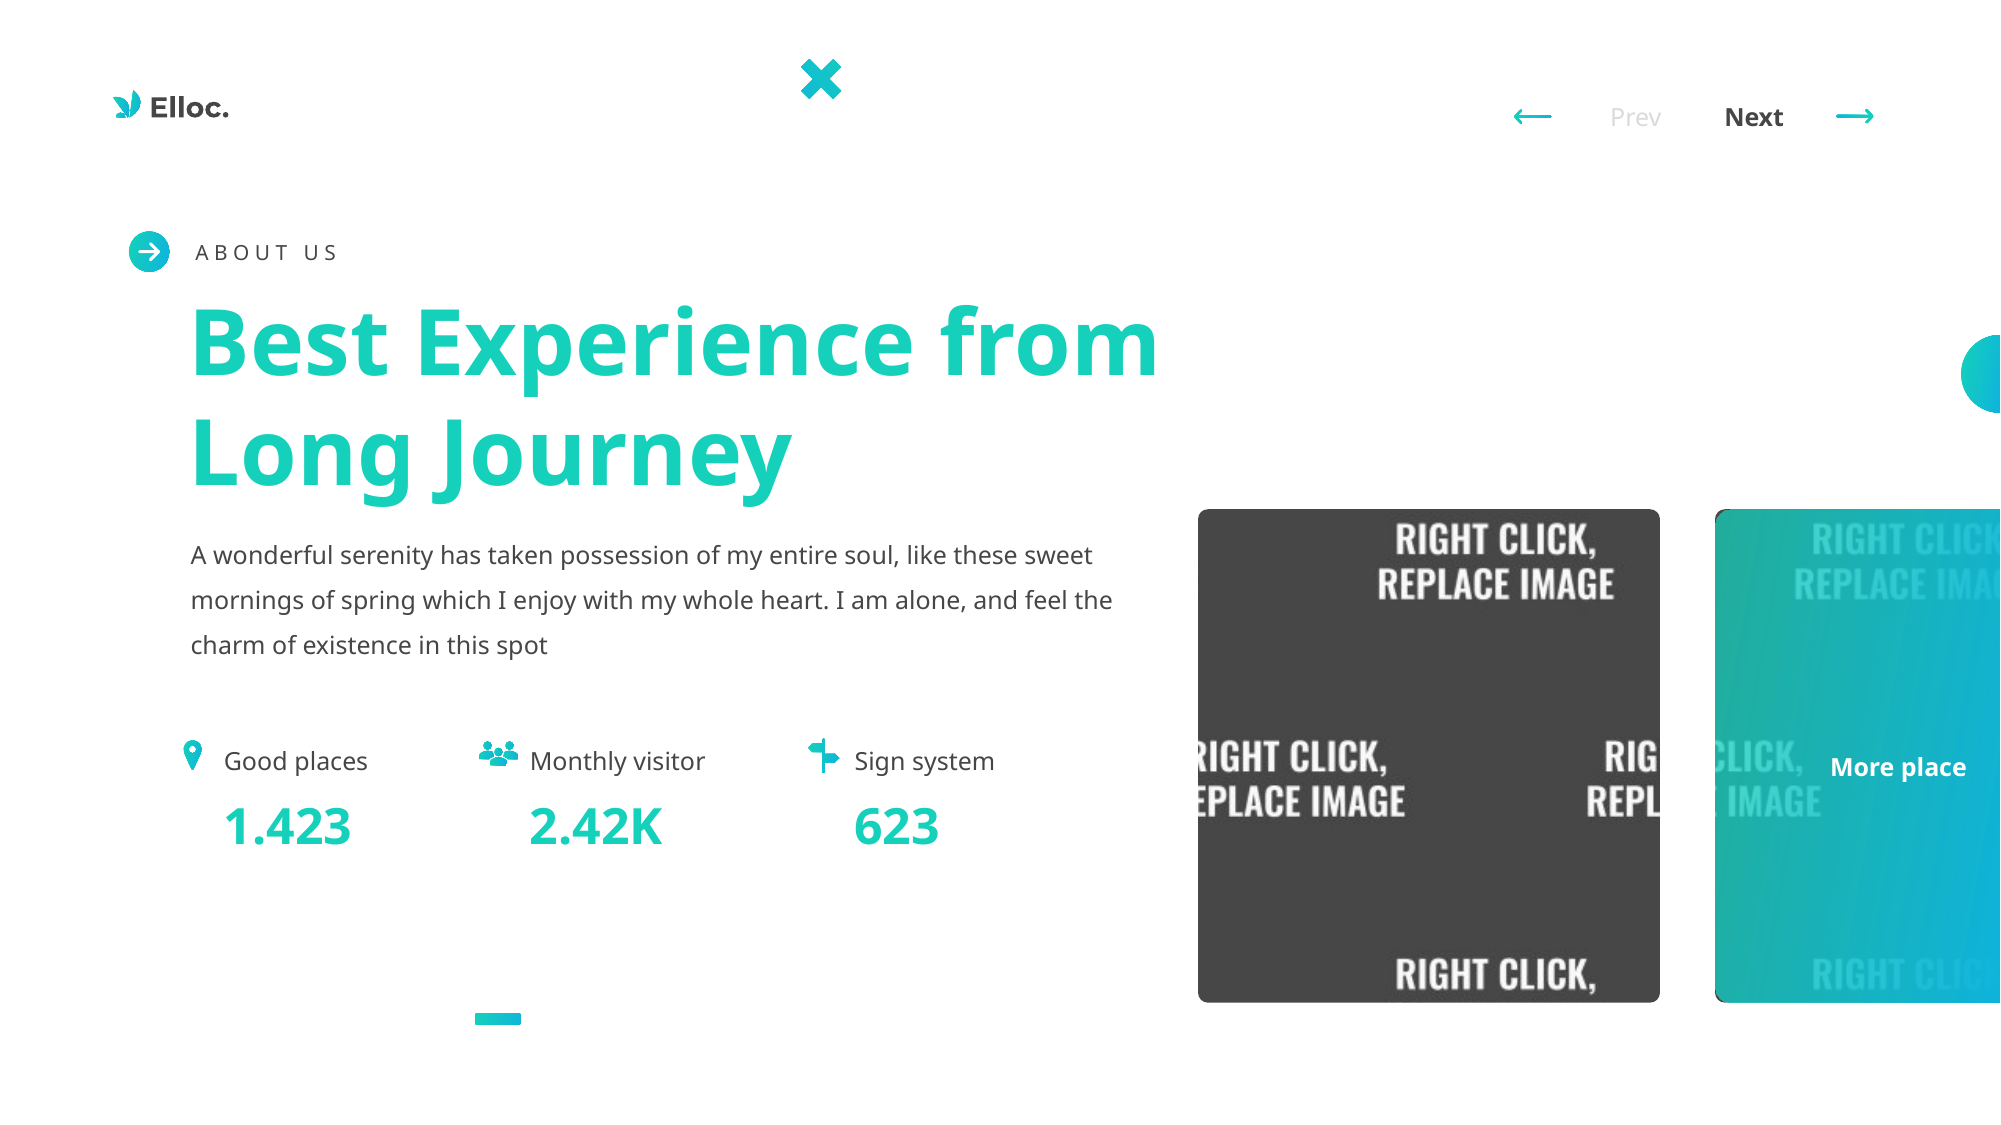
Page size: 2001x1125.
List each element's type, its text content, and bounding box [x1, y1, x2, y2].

text_box A wonderful serenity has taken possession of my entire soul, like these sweet mornings of spring which I enjoy with my whole heart. I am alone, and feel the charm of existence in this spot [175, 521, 1177, 667]
text_box 623 [839, 786, 1020, 862]
text_box [183, 740, 202, 770]
text_box Monthly visitor [515, 722, 741, 783]
text_box [474, 1013, 521, 1026]
text_box [1514, 109, 1552, 124]
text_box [476, 731, 521, 776]
text_box [799, 57, 843, 101]
text_box [807, 738, 840, 773]
list Best Experience from Long Journey [173, 267, 1322, 521]
picture [1198, 509, 1660, 1003]
text_box Prev [1511, 93, 1677, 139]
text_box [128, 231, 170, 272]
list A B O U T U S [180, 228, 835, 276]
picture [1715, 509, 2000, 1003]
text_box [1836, 109, 1874, 124]
text_box [1960, 333, 2000, 414]
text_box Sign system [839, 722, 1066, 783]
text_box 2.42K [515, 786, 696, 862]
text_box Next [1709, 93, 1874, 139]
text_box 1.423 [208, 786, 390, 862]
text_box Good places [209, 722, 435, 783]
